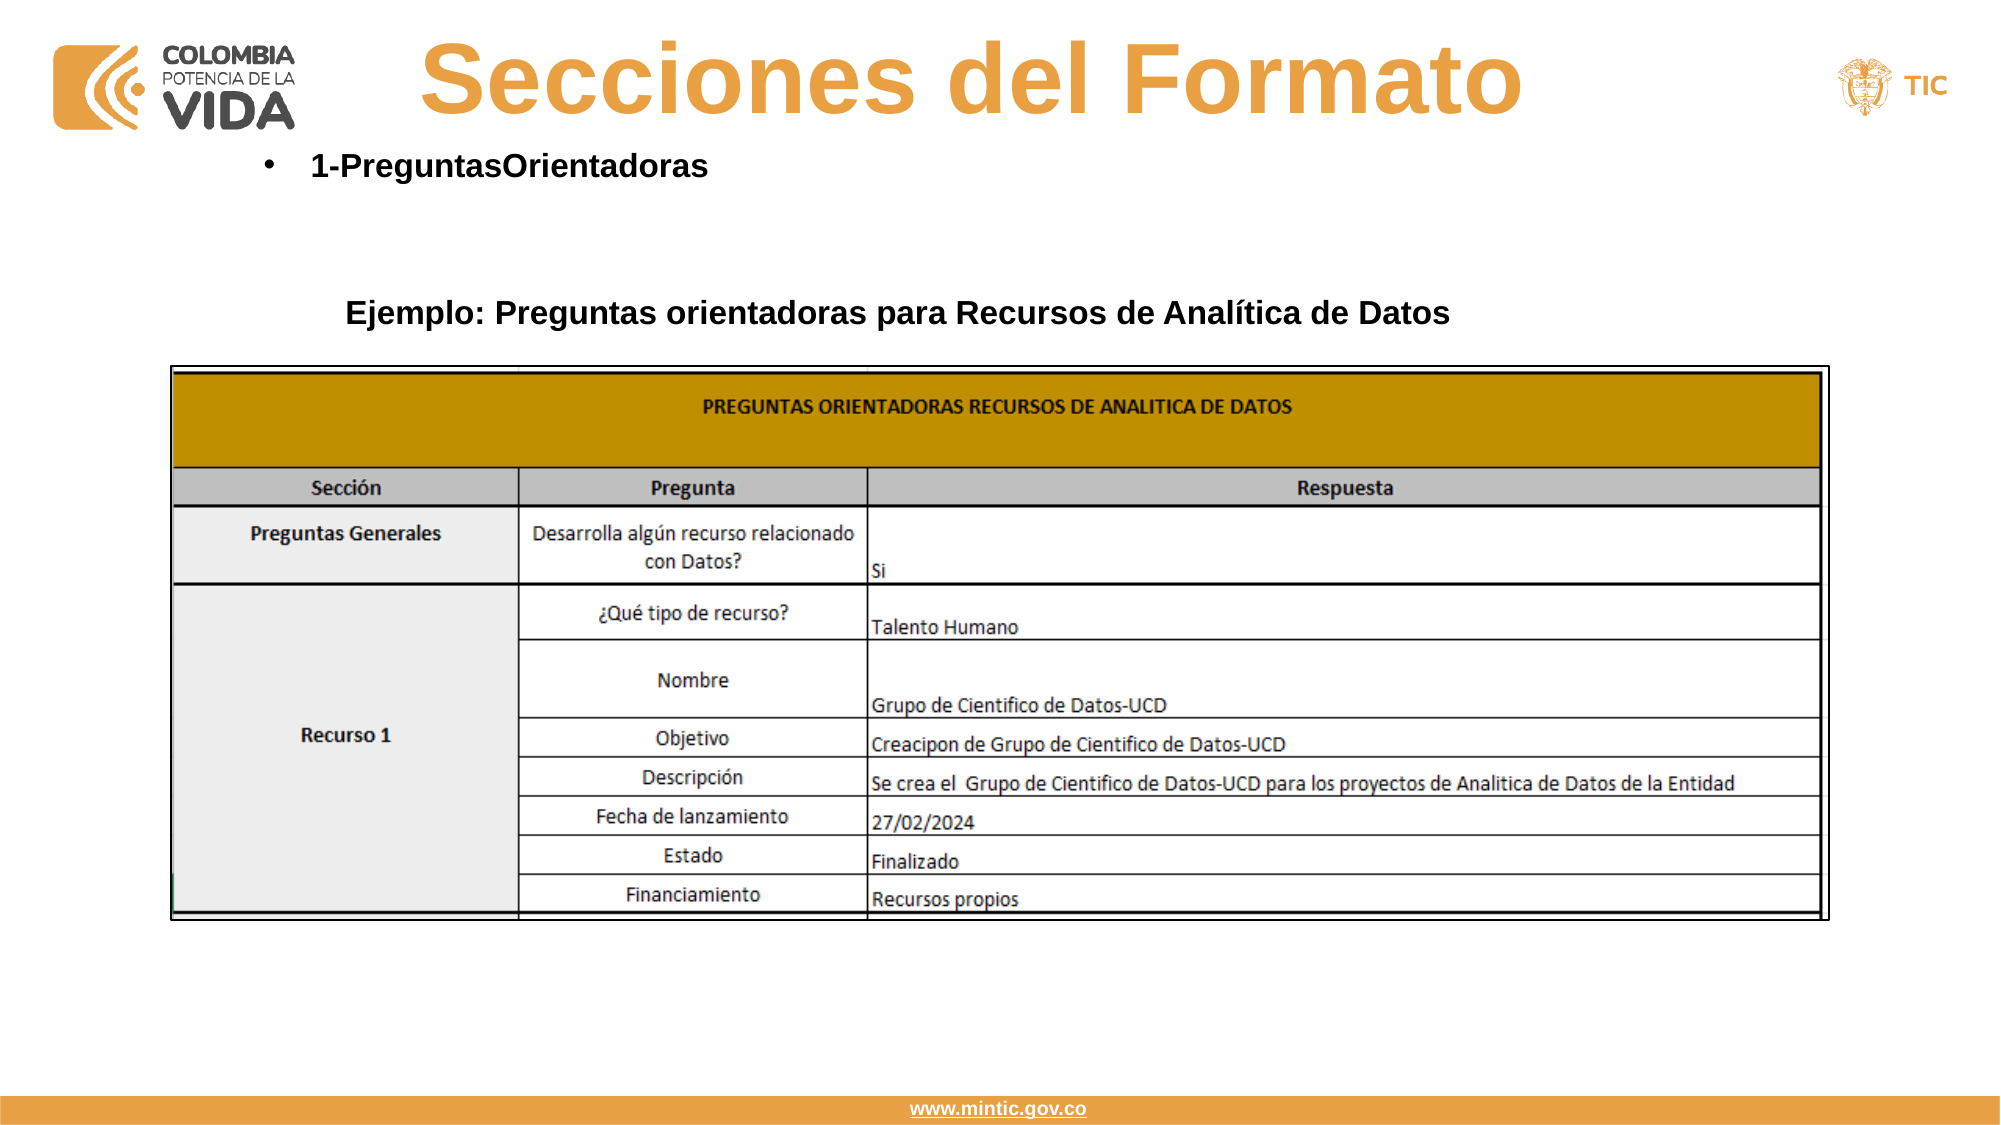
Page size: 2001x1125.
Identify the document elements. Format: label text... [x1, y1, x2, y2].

text_box www.mintic.gov.co [908, 1094, 1092, 1120]
picture [0, 0, 2001, 1125]
text_box Secciones del Formato [405, 6, 1967, 141]
text_box Ejemplo: Preguntas orientadoras para Recursos de Analítica de Datos [255, 284, 1745, 339]
text_box 1-PreguntasOrientadoras [248, 137, 1256, 192]
